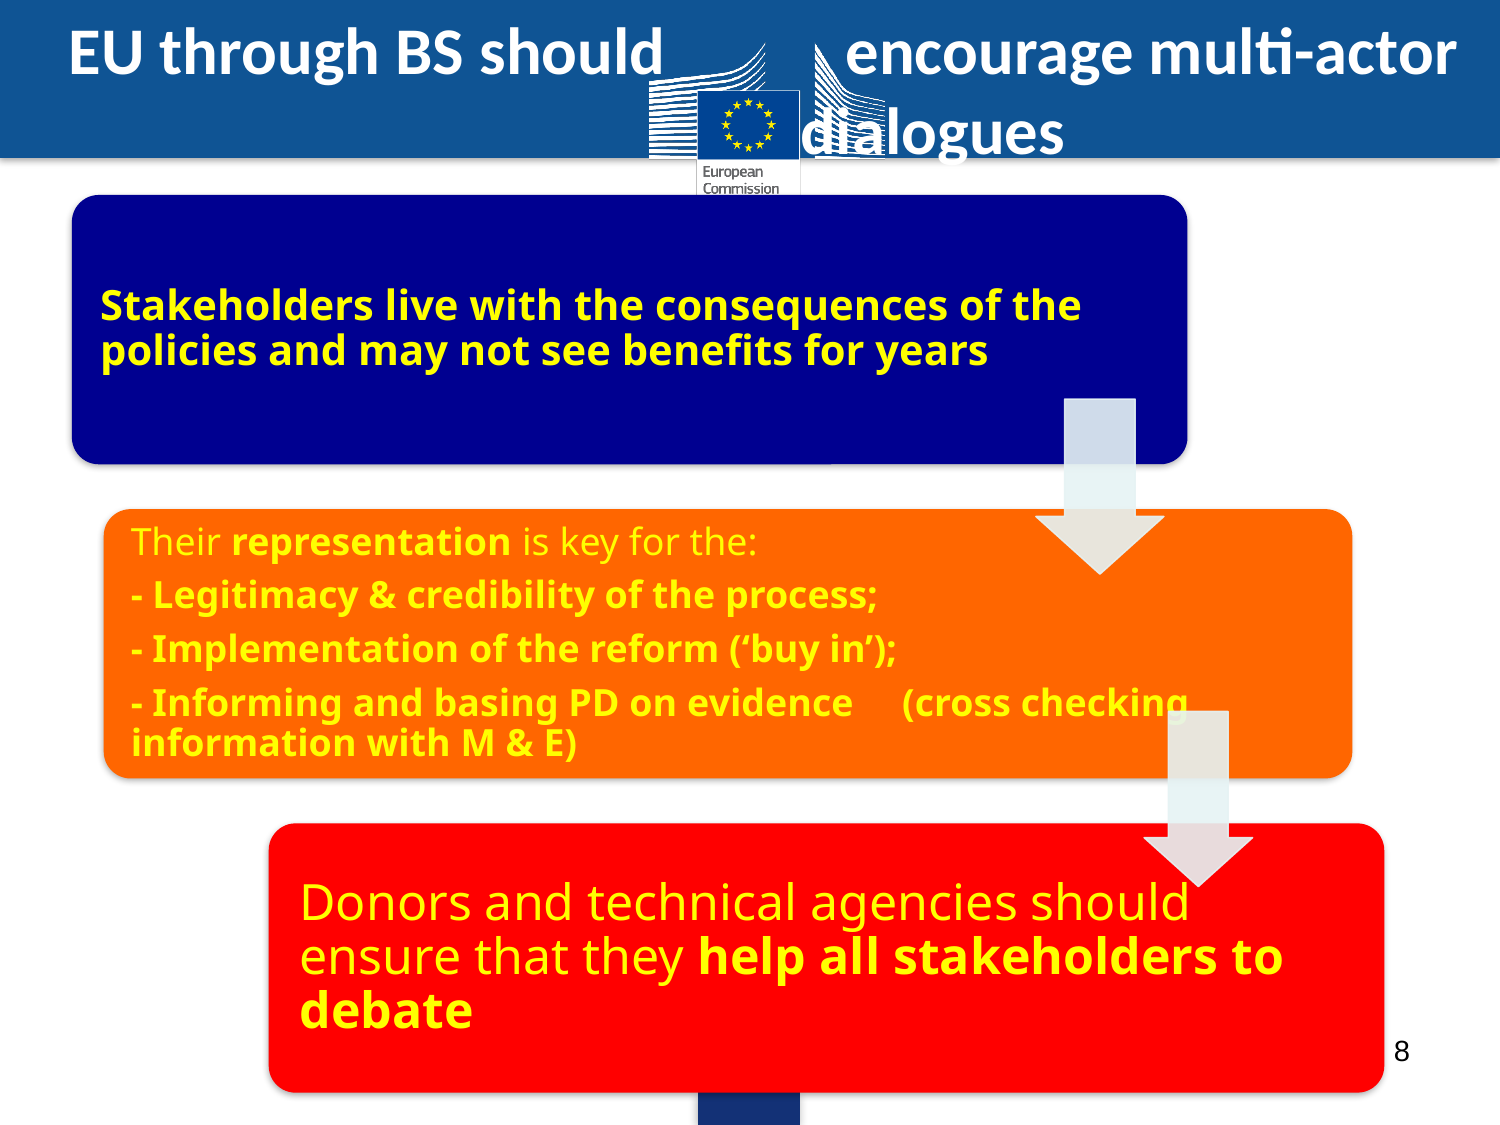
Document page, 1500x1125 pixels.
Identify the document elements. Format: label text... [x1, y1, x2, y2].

slide_number 8 [1074, 1024, 1426, 1103]
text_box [71, 194, 1385, 1093]
list EU through BS should encourage multi-actor dialogues [53, 0, 1479, 1041]
